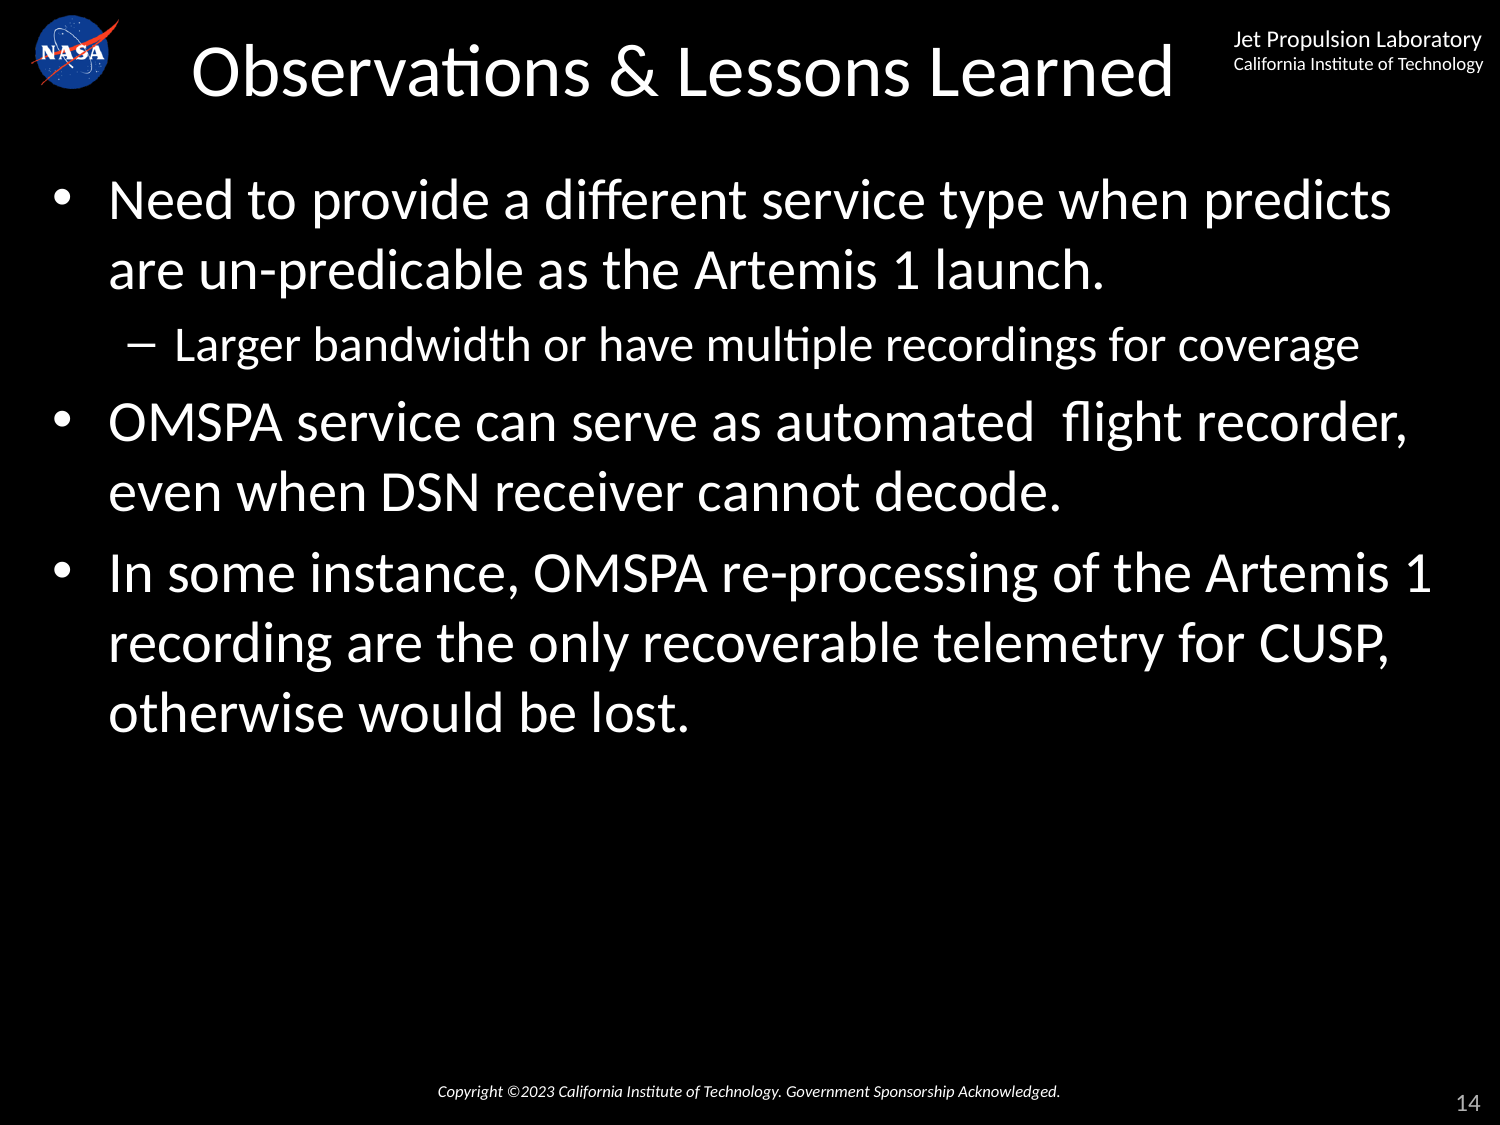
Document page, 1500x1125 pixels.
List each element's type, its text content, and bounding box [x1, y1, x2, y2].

title Observations & Lessons Learned [174, 13, 1194, 121]
slide_number 14 [1373, 1081, 1496, 1122]
list Need to provide a different service type when predicts are un-predicable as the Artemis 1 launch. Larger bandwidth or have multiple recordings for coverage OMSPA service can serve as automated flight recorder, even when DSN receiver cannot decode. In some instance, OMSPA re-processing of the Artemis 1 recording are the only recoverable telemetry for CUSP, otherwise would be lost. [37, 154, 1463, 1089]
picture [31, 15, 119, 89]
